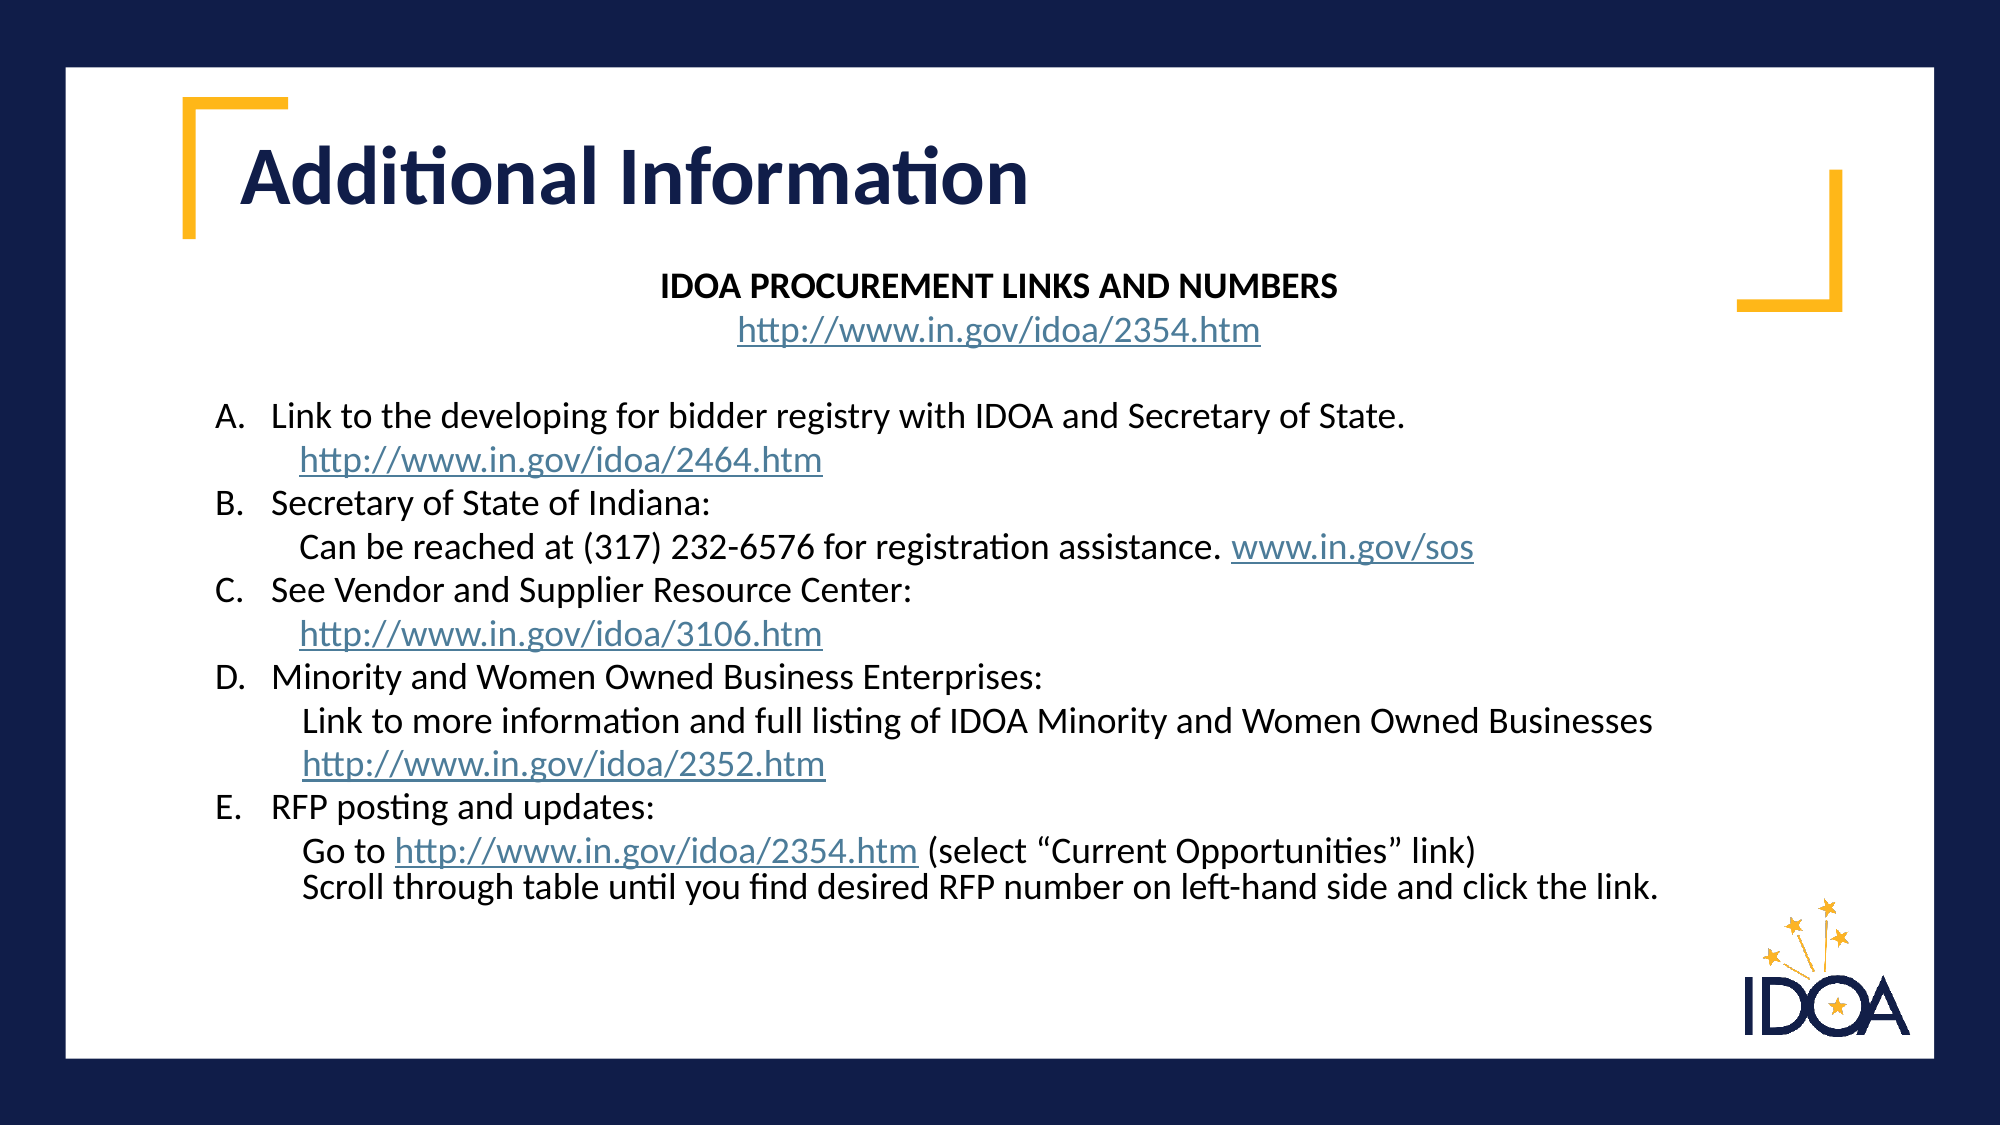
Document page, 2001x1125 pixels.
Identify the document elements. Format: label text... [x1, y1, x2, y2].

list IDOA PROCUREMENT LINKS AND NUMBERS http://www.in.gov/idoa/2354.htm Link to the developing for bidder registry with IDOA and Secretary of State. http://www.in.gov/idoa/2464.htm Secretary of State of Indiana: Can be reached at (317) 232-6576 for registration assistance. www.in.gov/sos See Vendor and Supplier Resource Center: http://www.in.gov/idoa/3106.htm Minority and Women Owned Business Enterprises: Link to more information and full listing of IDOA Minority and Women Owned Businesses http://www.in.gov/idoa/2352.htm RFP posting and updates: Go to http://www.in.gov/idoa/2354.htm (select “Current Opportunities” link) Scroll through table until you find desired RFP number on left-hand side and click the link. [200, 262, 1799, 991]
title Additional Information [225, 126, 1800, 263]
picture [1702, 857, 1959, 1114]
